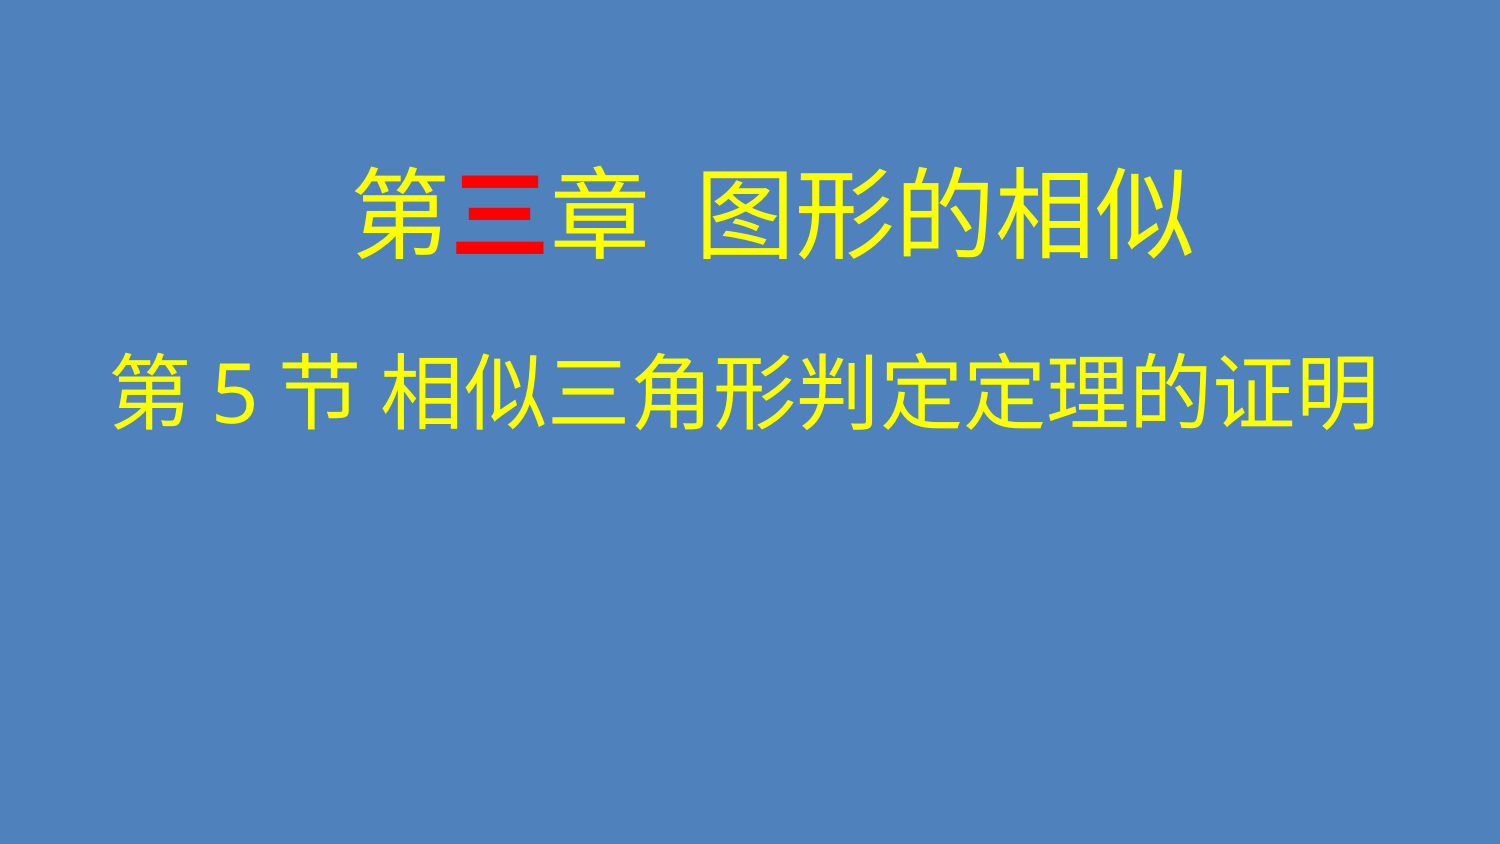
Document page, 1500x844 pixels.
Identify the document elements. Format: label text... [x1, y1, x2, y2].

text_box 第三章 图形的相似 [135, 120, 1411, 302]
text_box 第5节 相似三角形判定定理的证明 [76, 333, 1412, 449]
